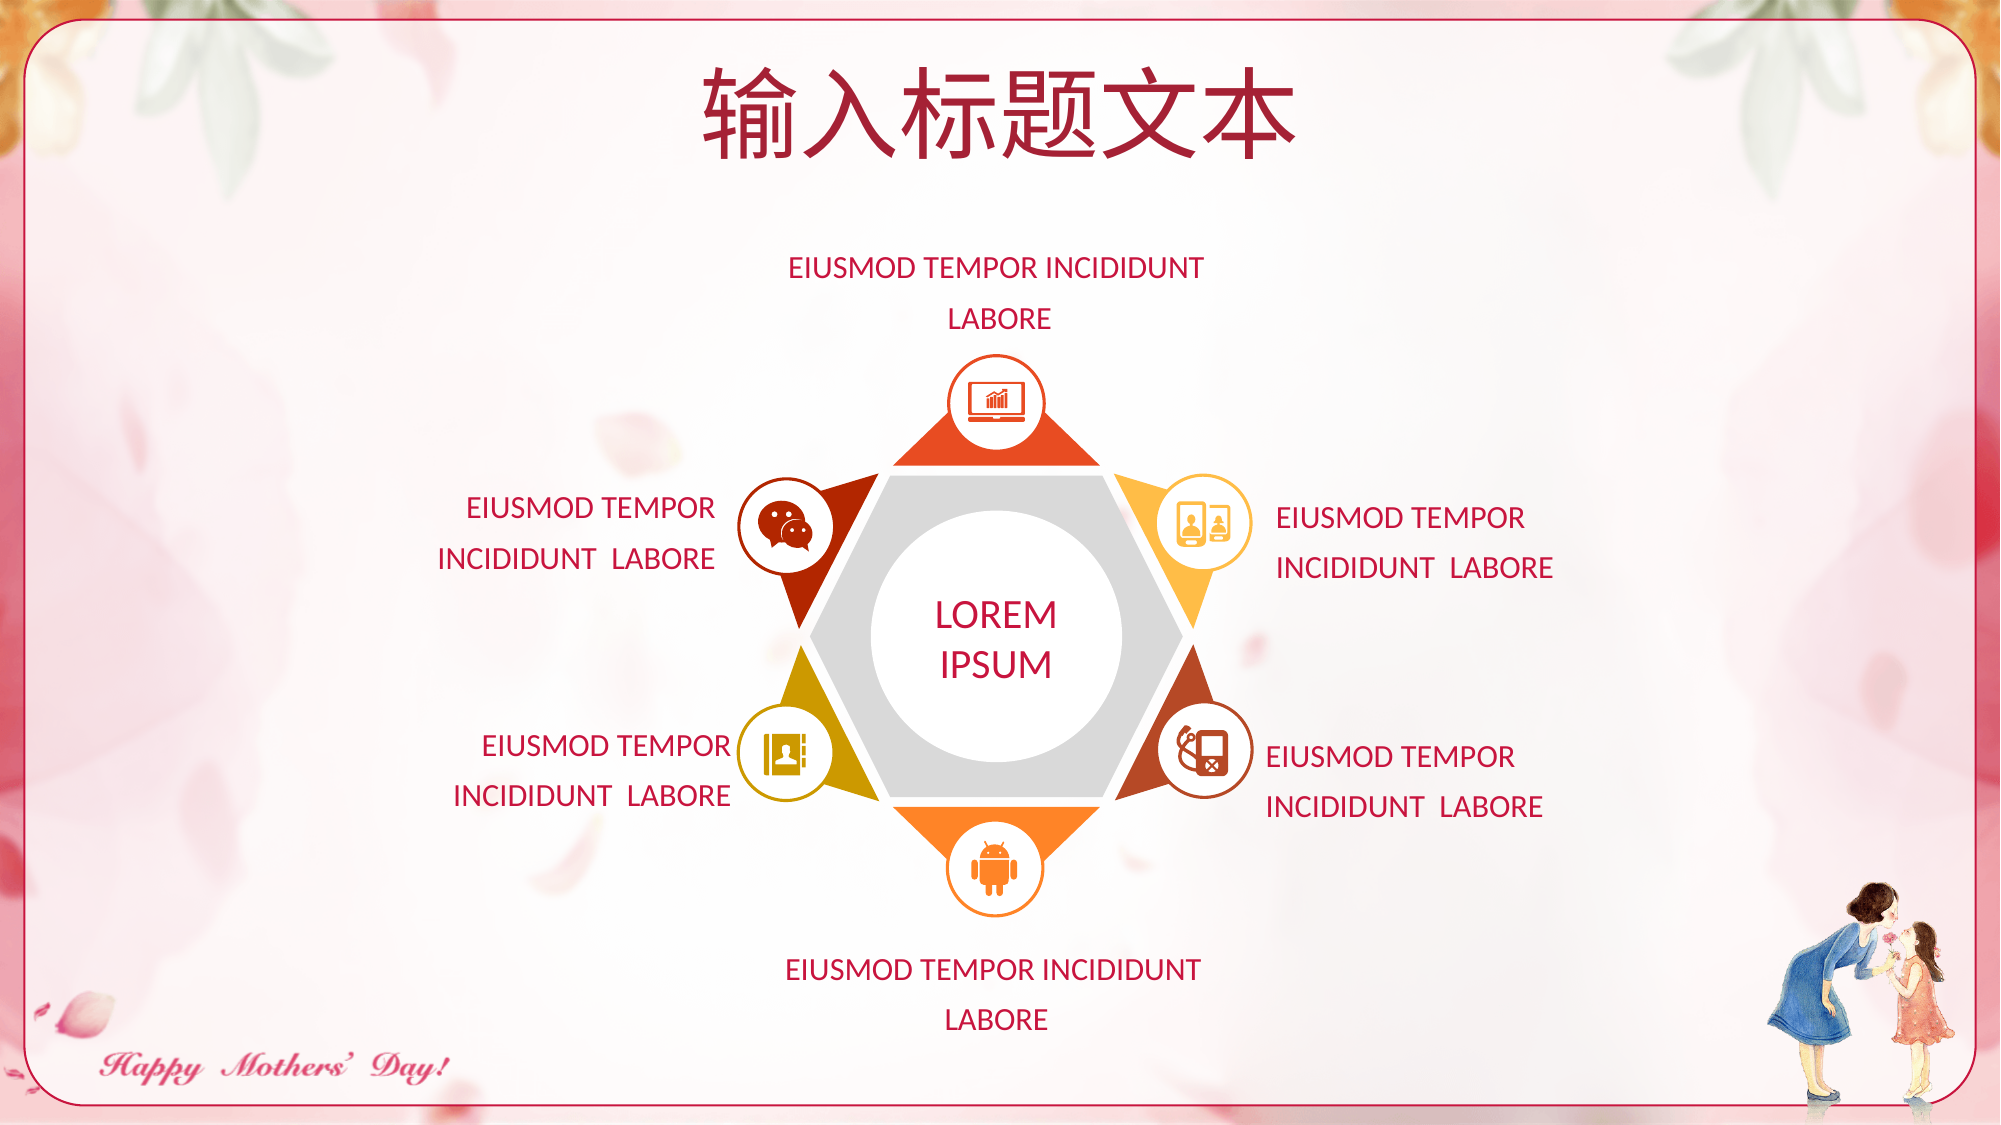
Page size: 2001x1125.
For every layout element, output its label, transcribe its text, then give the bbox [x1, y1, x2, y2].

text_box [757, 499, 814, 554]
text_box [947, 354, 1046, 453]
text_box [778, 642, 882, 804]
text_box EIUSMOD TEMPOR INCIDIDUNT LABORE [767, 928, 1226, 1045]
text_box [808, 474, 1184, 799]
text_box [1176, 725, 1229, 777]
text_box [1154, 474, 1253, 572]
text_box 输入标题文本 [685, 44, 1315, 180]
text_box [737, 477, 836, 576]
text_box [779, 471, 881, 632]
text_box EIUSMOD TEMPOR INCIDIDUNT LABORE [1250, 715, 1637, 832]
text_box EIUSMOD TEMPOR INCIDIDUNT LABORE [1261, 476, 1637, 593]
text_box [970, 839, 1019, 898]
text_box [746, 703, 836, 802]
text_box [890, 410, 1103, 467]
text_box [763, 733, 770, 776]
text_box [946, 819, 1044, 917]
text_box [890, 805, 1103, 863]
text_box [1111, 471, 1215, 632]
text_box [1112, 641, 1215, 803]
text_box [1155, 700, 1250, 799]
text_box [968, 381, 1025, 422]
picture [0, 0, 2000, 1125]
text_box EIUSMOD TEMPOR INCIDIDUNT LABORE [770, 227, 1229, 344]
text_box EIUSMOD TEMPOR INCIDIDUNT LABORE [355, 704, 746, 821]
text_box LOREM IPSUM [869, 509, 1124, 764]
text_box [772, 733, 806, 776]
text_box [1209, 504, 1231, 542]
text_box [1176, 501, 1207, 547]
text_box EIUSMOD TEMPOR INCIDIDUNT LABORE [355, 467, 731, 584]
